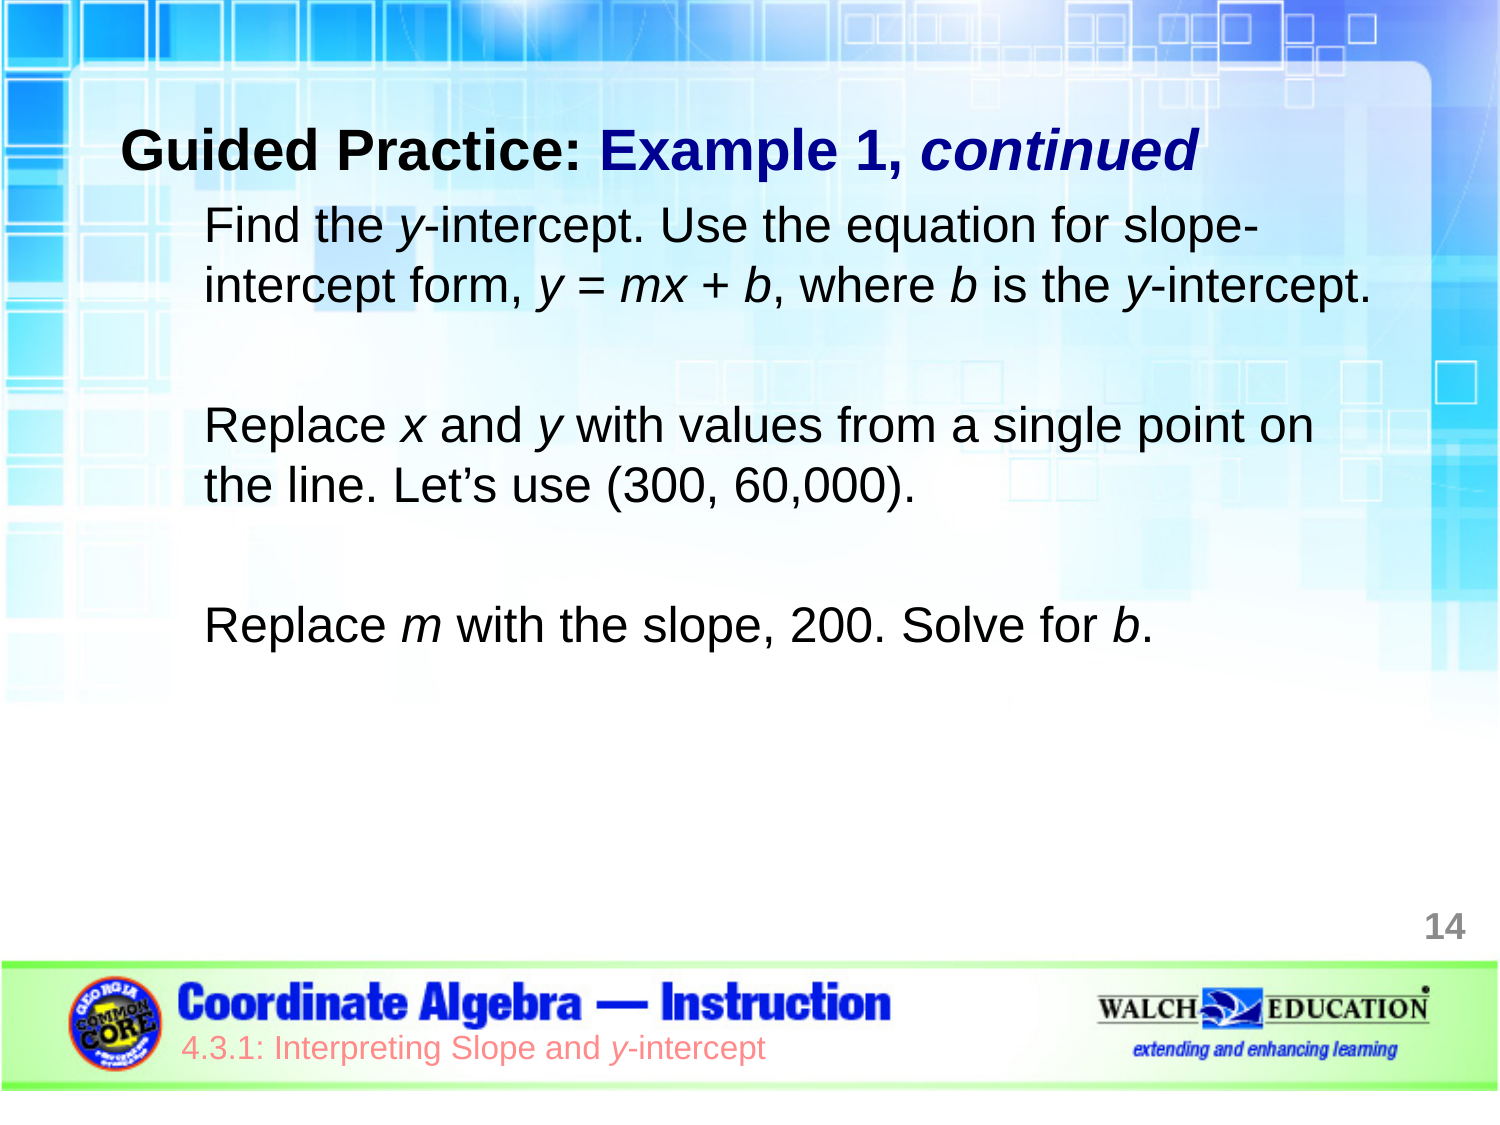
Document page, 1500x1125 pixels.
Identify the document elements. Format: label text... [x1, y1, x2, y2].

subtitle Guided Practice: Example 1, continued Find the y-intercept. Use the equation for slope-intercept form, y = mx + b, where b is the y-intercept. Replace x and y with values from a single point on the line. Let’s use (300, 60,000). Replace m with the slope, 200. Solve for b. [105, 105, 1392, 925]
footer 4.3.1: Interpreting Slope and y-intercept [166, 1024, 1080, 1069]
slide_number 14 [1361, 901, 1481, 949]
picture [1, 0, 1500, 1091]
